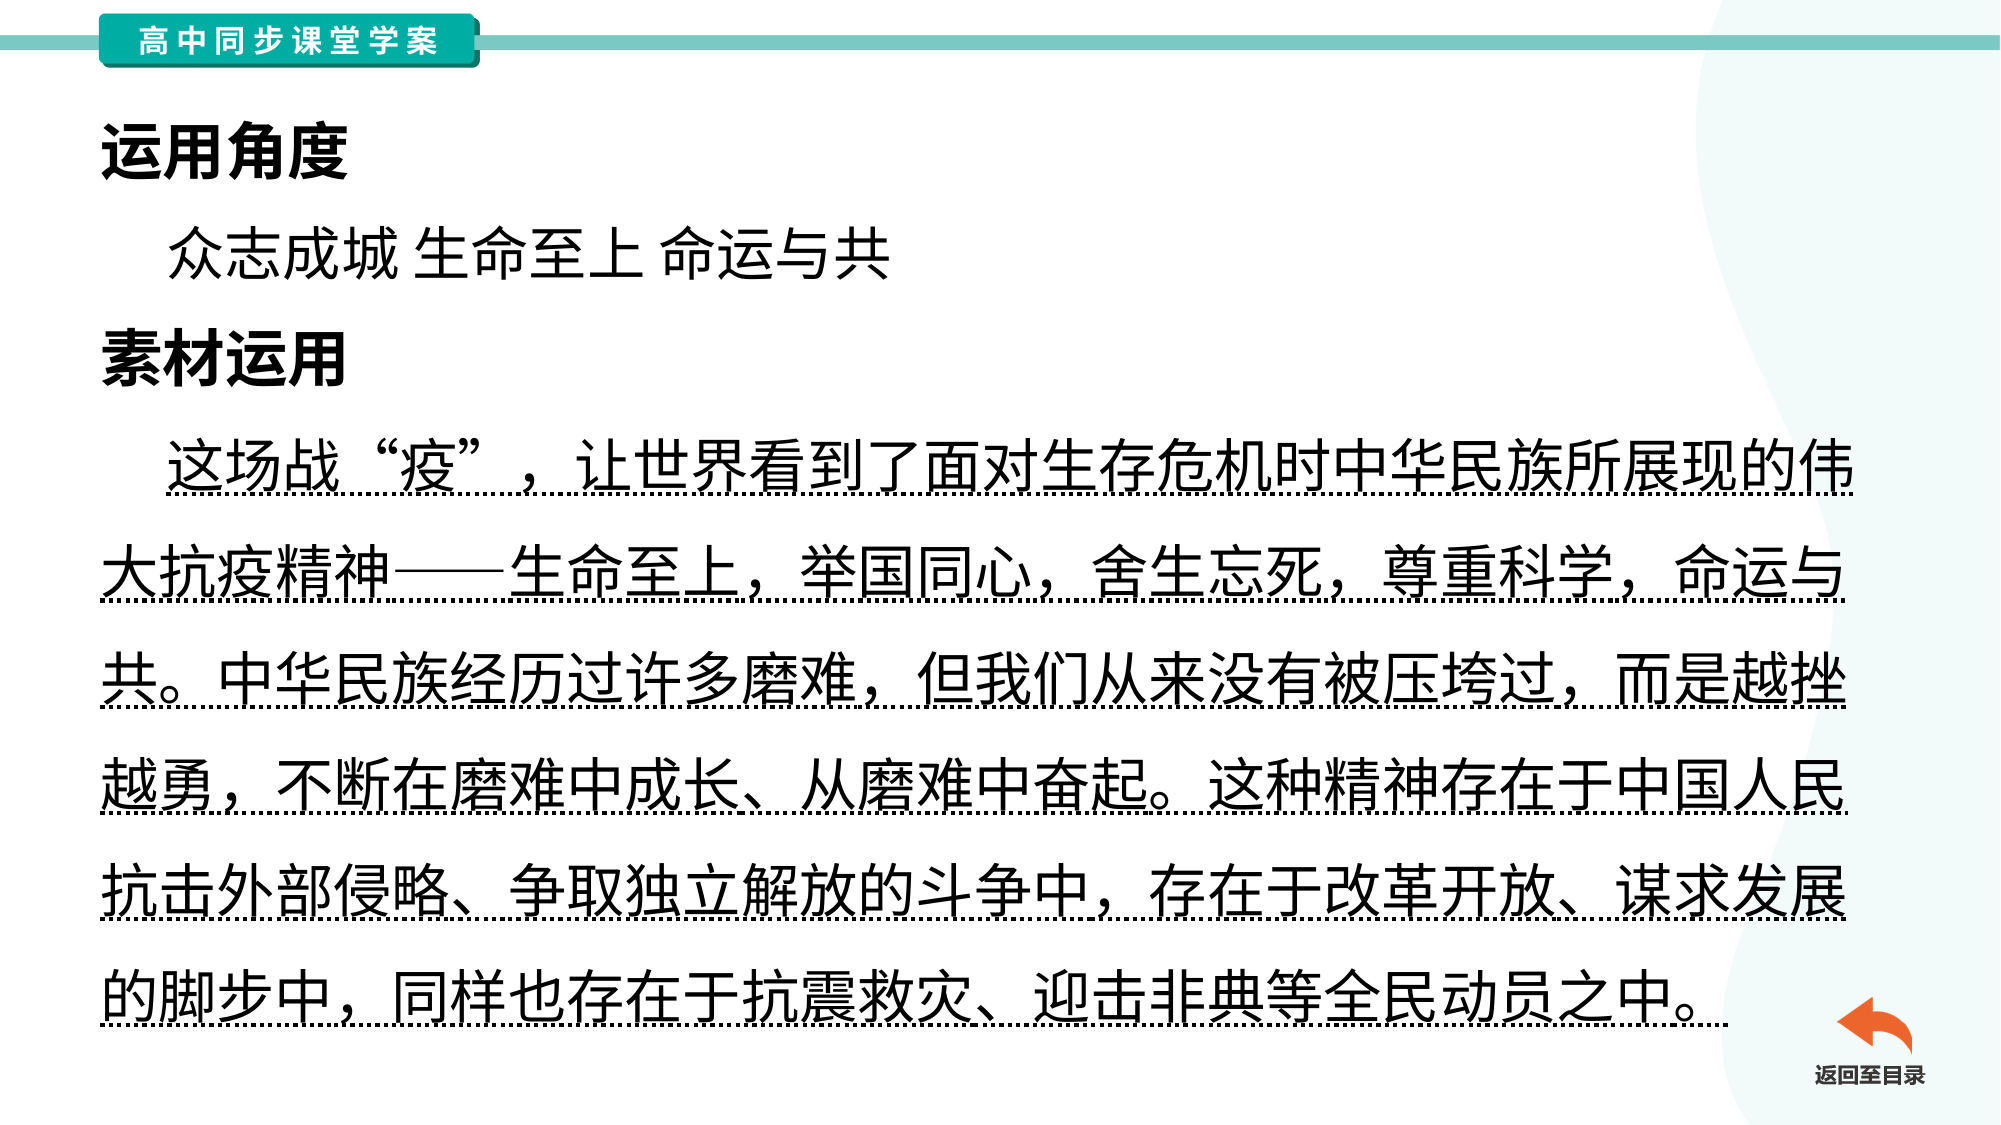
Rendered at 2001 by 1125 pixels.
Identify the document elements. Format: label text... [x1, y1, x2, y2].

text_box 这场战“疫”，让世界看到了面对生存危机时中华民族所展现的伟 大抗疫精神——生命至上，举国同心，舍生忘死，尊重科学，命运与 共。中华民族经历过许多磨难，但我们从来没有被压垮过，而是越挫 越勇，不断在磨难中成长、从磨难中奋起。这种精神存在于中国人民 抗击外部侵略、争取独立解放的斗争中，存在于改革开放、谋求发展 的脚步中，同样也存在于抗震救灾、迎击非典等全民动员之中。 [100, 393, 1899, 1031]
text_box 运用角度 [100, 76, 1899, 185]
text_box 众志成城 生命至上 命运与共 [100, 185, 1899, 283]
text_box 素材运用 [100, 283, 1899, 393]
picture [0, 0, 2000, 1125]
